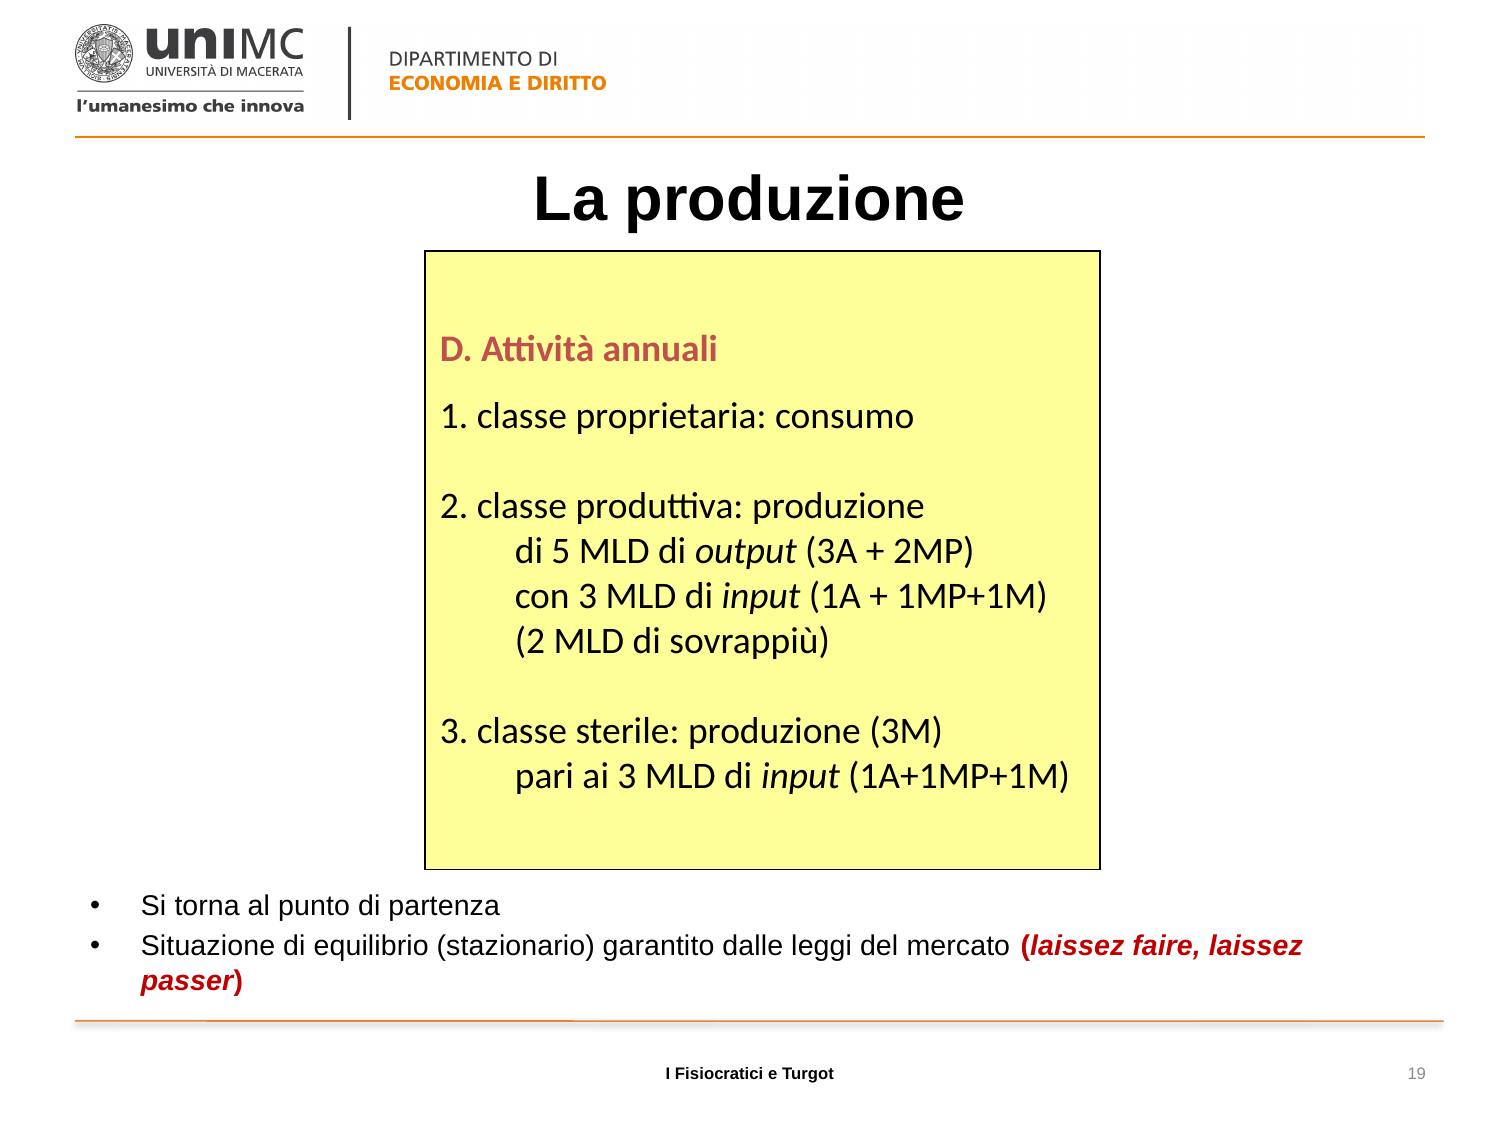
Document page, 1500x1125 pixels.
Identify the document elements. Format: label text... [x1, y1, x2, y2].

slide_number 19 [1091, 1042, 1442, 1103]
list Si torna al punto di partenza Situazione di equilibrio (stazionario) garantito dalle leggi del mercato (laissez faire, laissez passer) [75, 879, 1425, 1005]
footer I Fisiocratici e Turgot [512, 1042, 988, 1103]
text_box D. Attività annuali 1. classe proprietaria: consumo 2. classe produttiva: produzione di 5 MLD di output (3A + 2MP) con 3 MLD di input (1A + 1MP+1M) (2 MLD di sovrappiù) 3. classe sterile: produzione (3M) pari ai 3 MLD di input (1A+1MP+1M) [424, 251, 1100, 870]
picture [75, 24, 1425, 138]
title La produzione [75, 149, 1425, 241]
